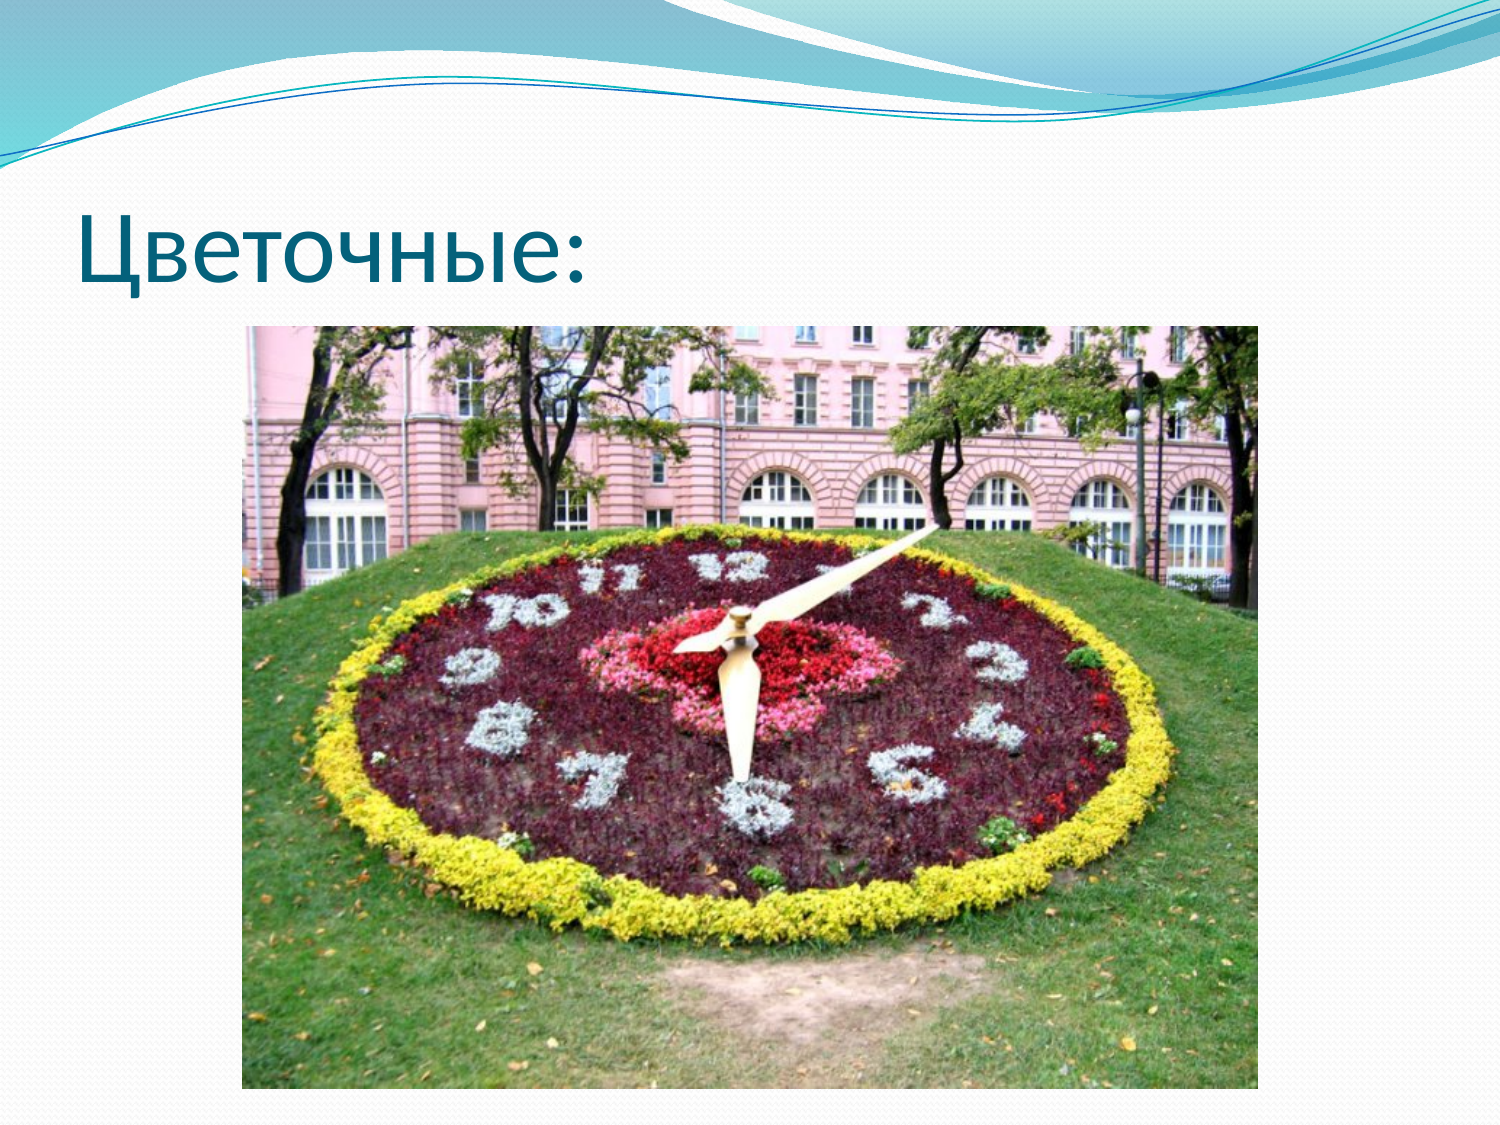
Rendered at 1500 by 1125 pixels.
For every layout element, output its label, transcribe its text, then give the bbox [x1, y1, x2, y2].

picture [241, 326, 1259, 1089]
title Цветочные: [75, 115, 1425, 303]
